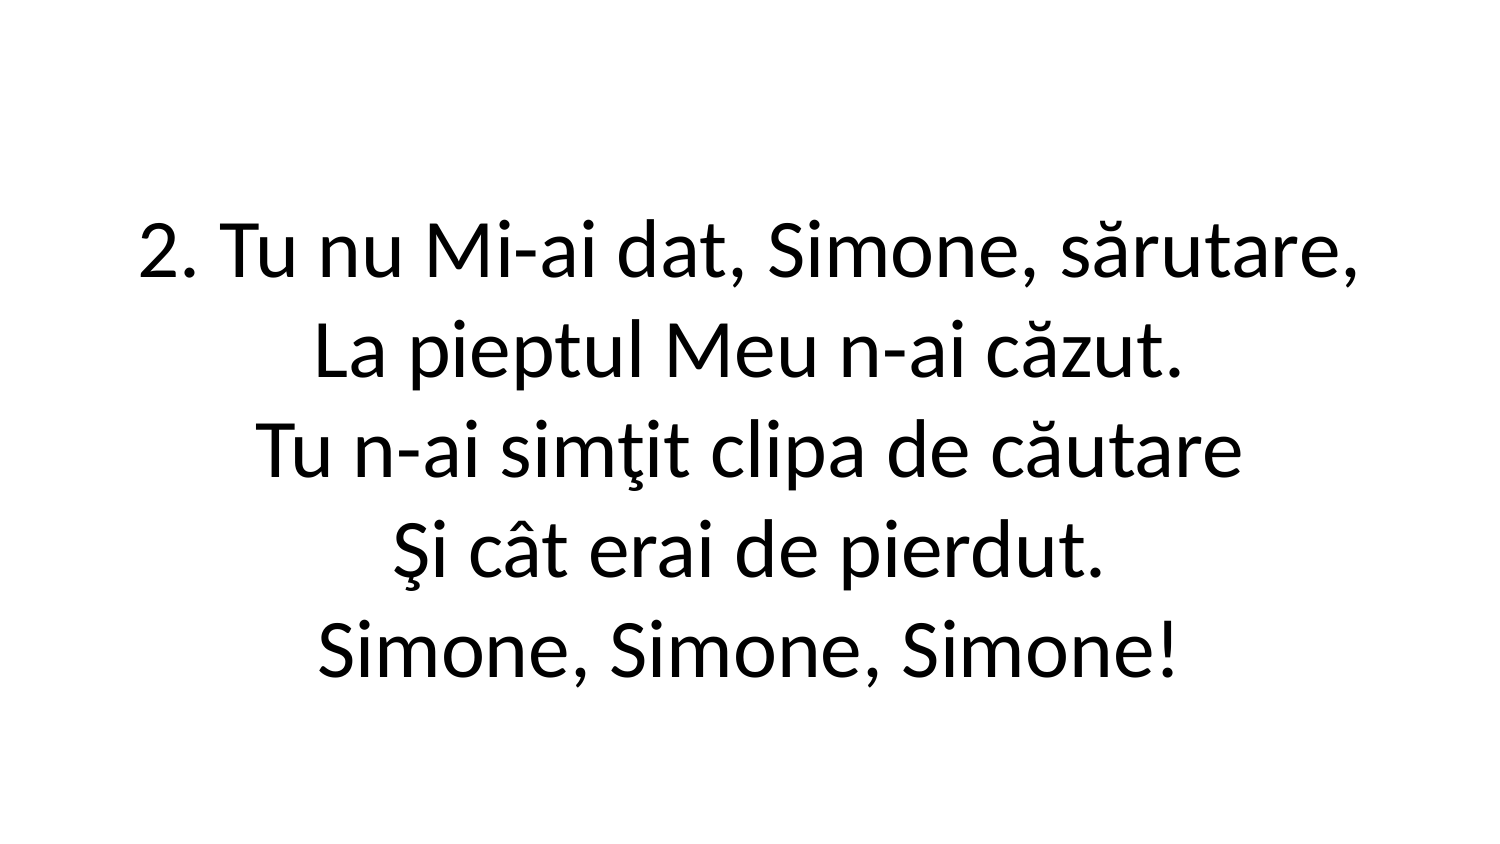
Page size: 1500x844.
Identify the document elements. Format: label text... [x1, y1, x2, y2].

text_box 2. Tu nu Mi-ai dat, Simone, sărutare, La pieptul Meu n-ai căzut. Tu n-ai simţit clipa de căutare Şi cât erai de pierdut. Simone, Simone, Simone! [122, 142, 1378, 702]
